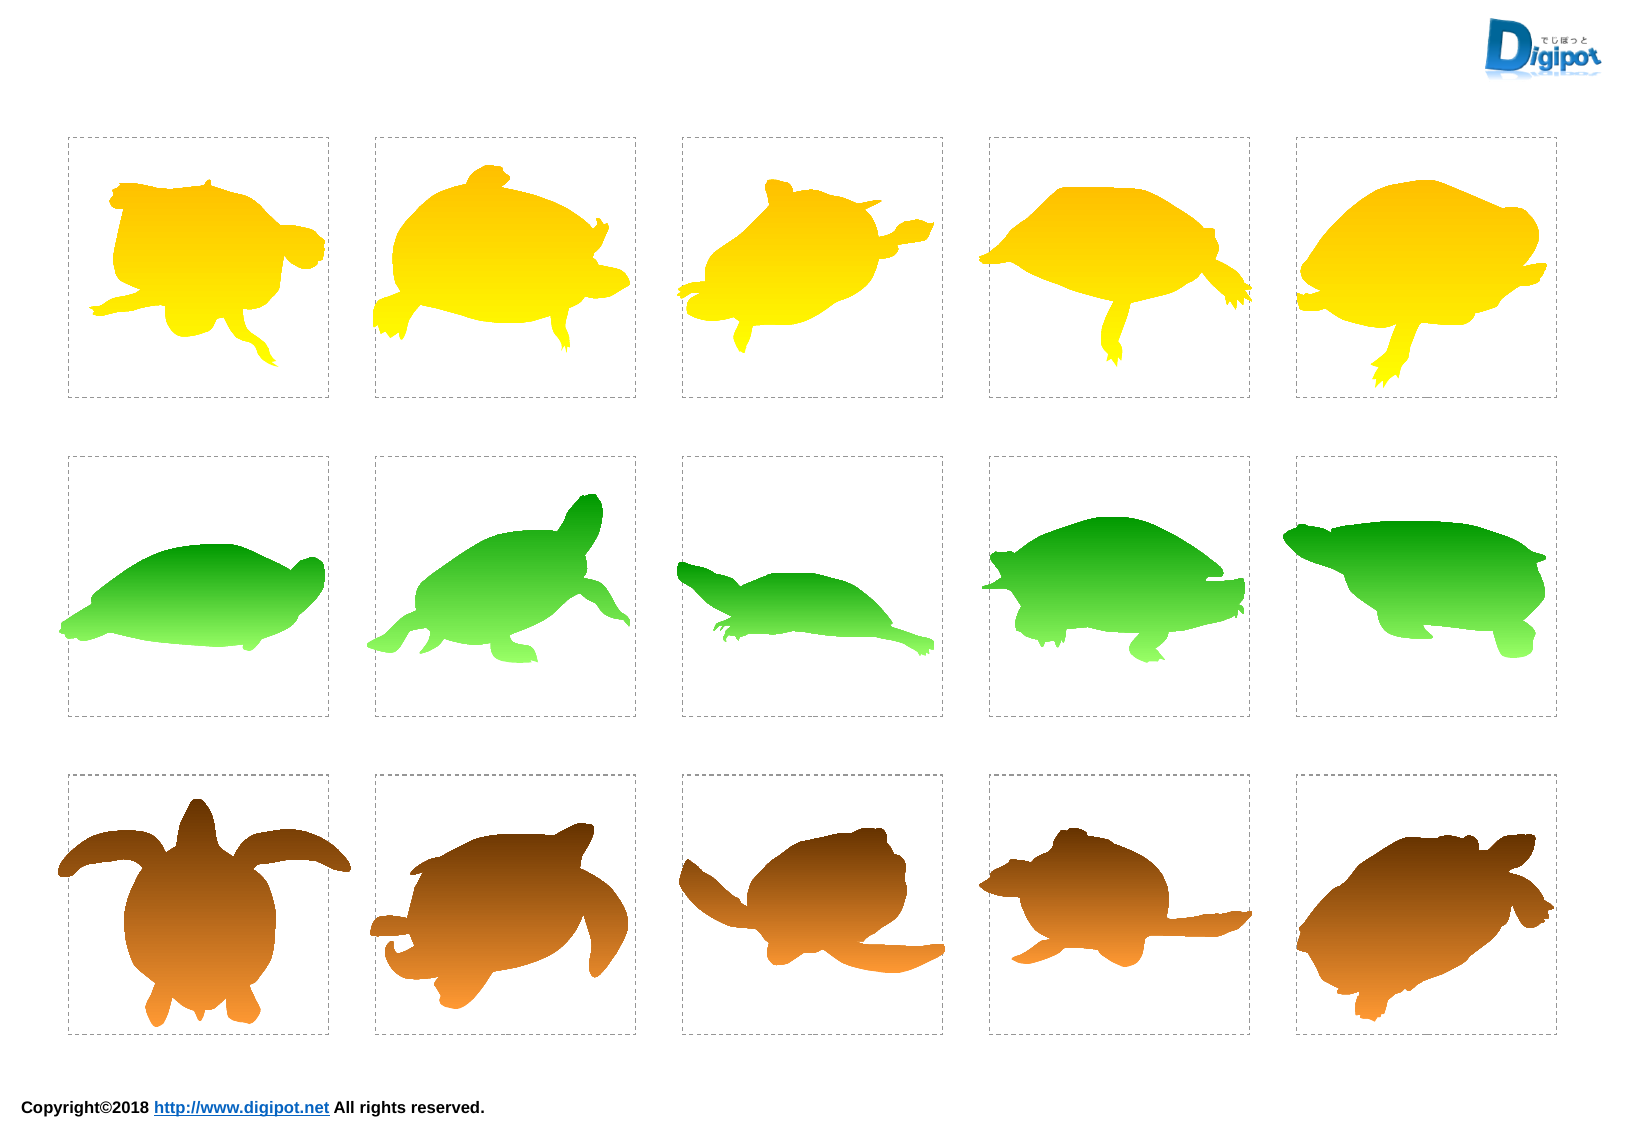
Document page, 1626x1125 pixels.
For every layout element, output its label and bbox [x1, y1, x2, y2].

text_box [981, 516, 1246, 663]
text_box [59, 544, 326, 652]
text_box [58, 799, 352, 1028]
picture [1485, 18, 1602, 82]
text_box [88, 179, 326, 368]
text_box [677, 179, 935, 354]
text_box [677, 561, 935, 657]
text_box [372, 165, 630, 354]
text_box [979, 828, 1253, 967]
text_box [679, 828, 946, 974]
text_box [1283, 521, 1547, 658]
text_box [370, 823, 629, 1010]
text_box [366, 494, 630, 663]
text_box [1296, 834, 1555, 1022]
text_box [979, 187, 1253, 368]
text_box [1296, 179, 1548, 388]
